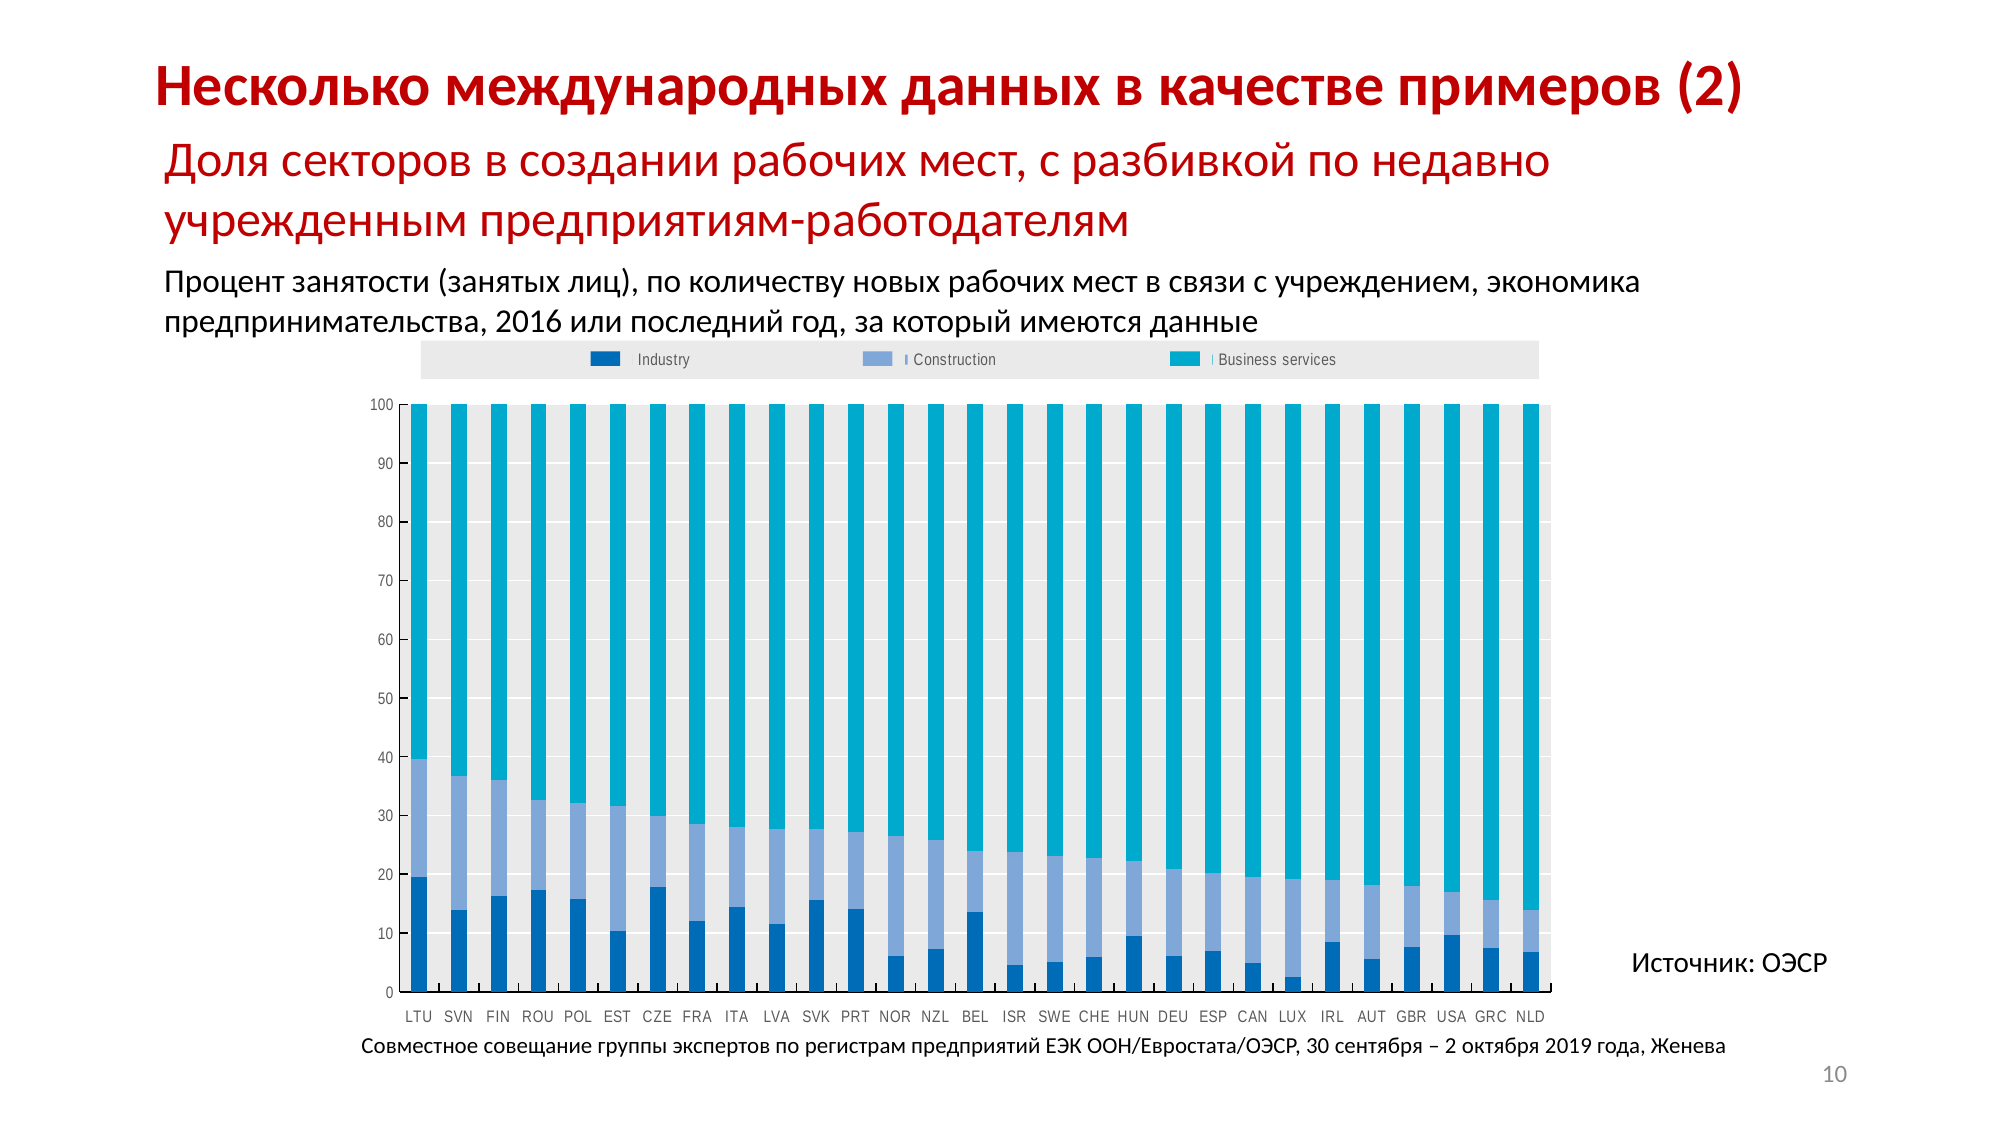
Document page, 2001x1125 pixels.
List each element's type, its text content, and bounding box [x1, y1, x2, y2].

chart [359, 330, 1554, 1031]
title Несколько международных данных в качестве примеров (2) [140, 38, 1839, 134]
text_box Источник: ОЭСР [1616, 935, 1863, 986]
slide_number 10 [1412, 1075, 1863, 1103]
footer Совместное совещание группы экспертов по регистрам предприятий ЕЭК ООН/Евростата/ОЭСР, 30 сентября – 2 октября 2019 года, Женева [137, 1014, 1953, 1075]
text_box Доля секторов в создании рабочих мест, с разбивкой по недавно учрежденным предприятиям-работодателям Процент занятости (занятых лиц), по количеству новых рабочих мест в связи с учреждением, экономика предпринимательства, 2016 или последний год, за который имеются данные [149, 119, 1830, 347]
